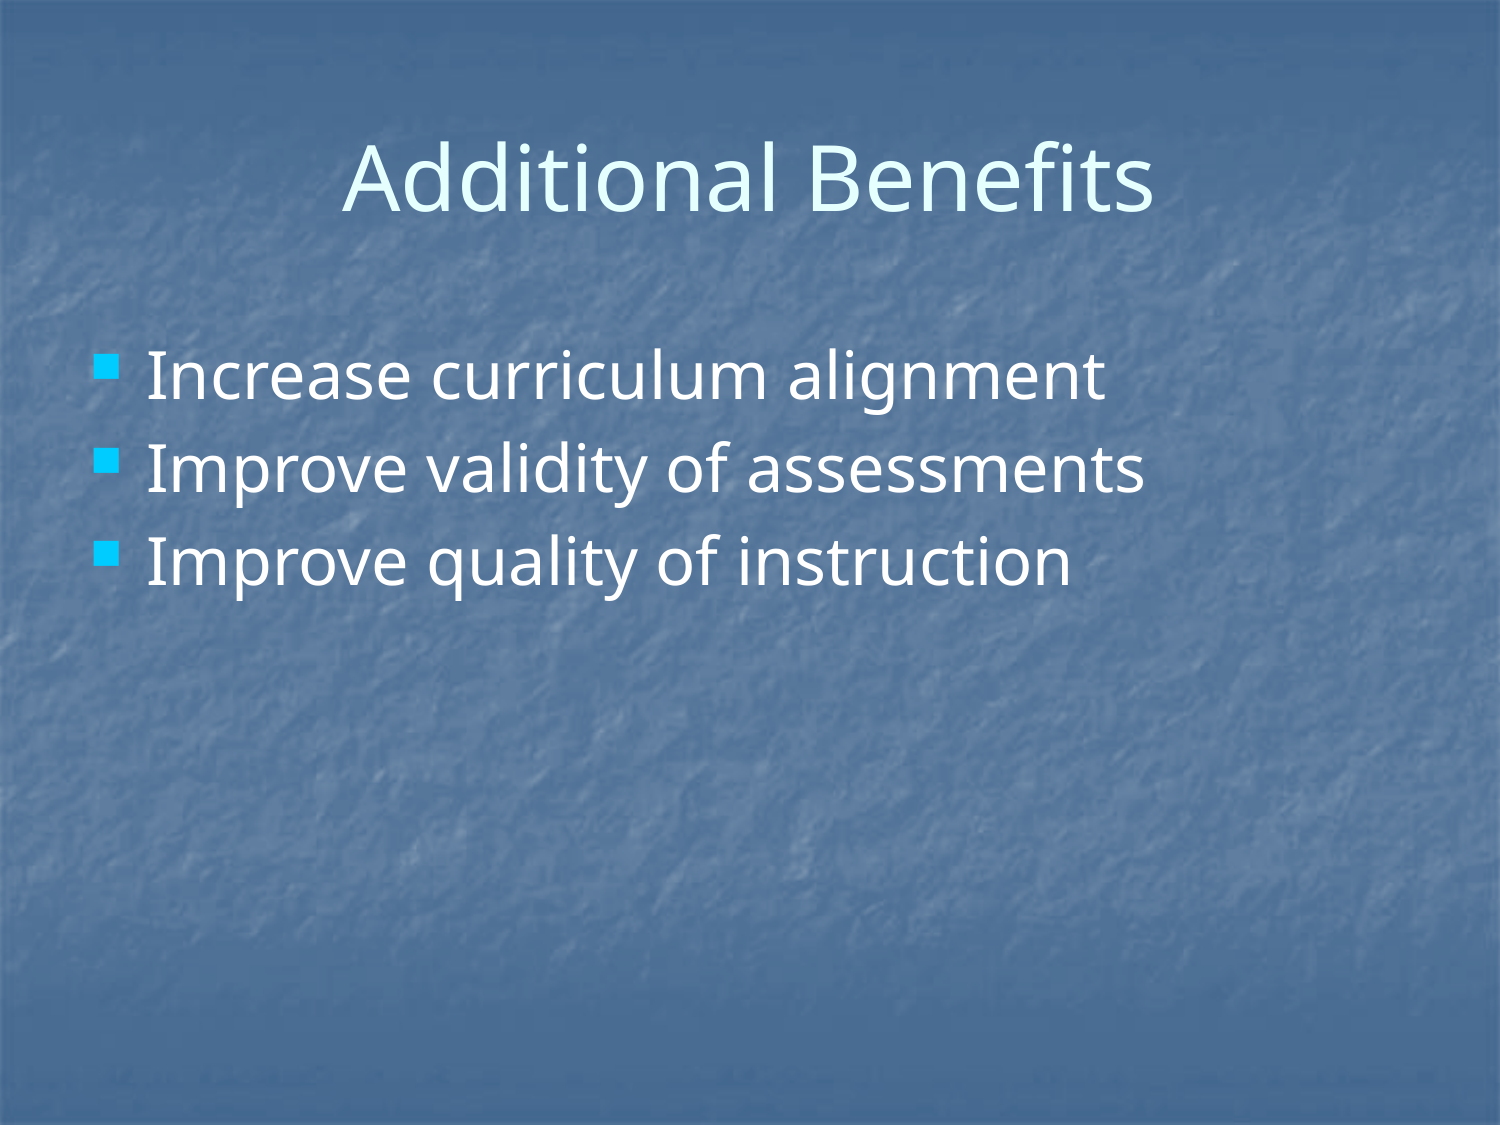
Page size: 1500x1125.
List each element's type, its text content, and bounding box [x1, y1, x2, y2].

title Additional Benefits [74, 62, 1426, 288]
list Increase curriculum alignment Improve validity of assessments Improve quality of instruction [74, 324, 1426, 1001]
